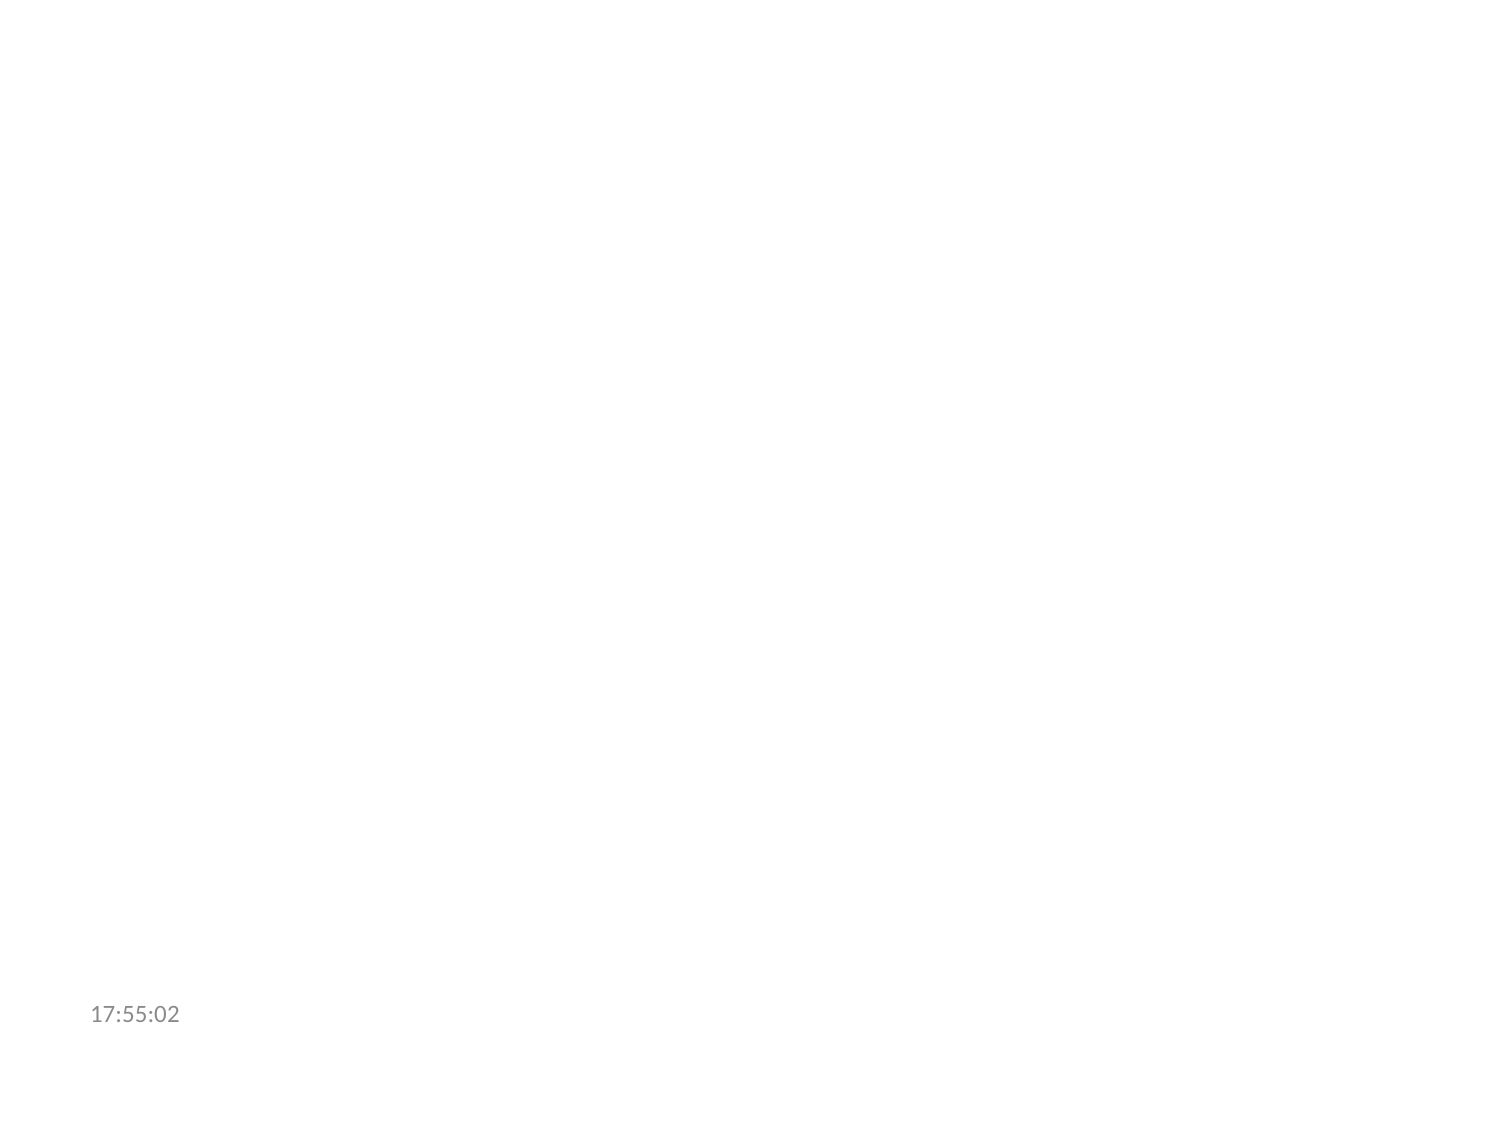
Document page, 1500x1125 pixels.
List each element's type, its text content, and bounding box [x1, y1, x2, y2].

text_box 15:35:09 [75, 982, 425, 1043]
